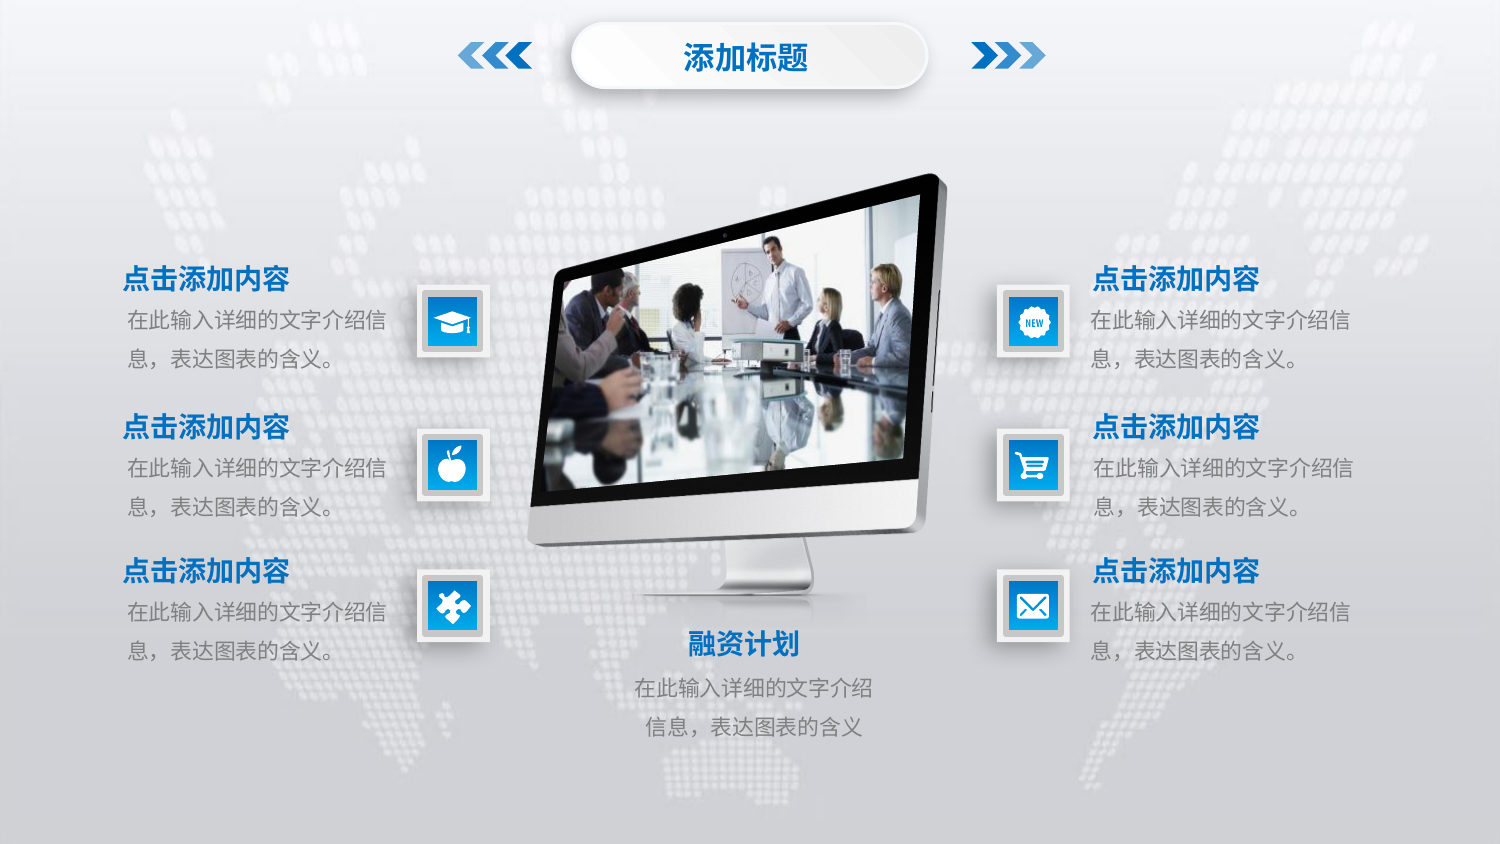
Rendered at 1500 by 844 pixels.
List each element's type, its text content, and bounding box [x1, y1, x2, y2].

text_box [971, 41, 1046, 69]
picture [0, 0, 1500, 844]
text_box 点击添加内容 [1077, 253, 1276, 285]
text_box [996, 428, 1070, 502]
text_box 添加标题 [617, 34, 876, 81]
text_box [996, 284, 1070, 358]
text_box 在此输入详细的文字介绍信息，表达图表的含义。 [112, 285, 407, 380]
text_box 在此输入详细的文字介绍信息，表达图表的含义。 [1075, 577, 1370, 672]
text_box 点击添加内容 [1077, 401, 1276, 451]
text_box 点击添加内容 [107, 253, 306, 303]
text_box [570, 21, 930, 90]
text_box 在此输入详细的文字介绍信息，表达图表的含义 [617, 653, 892, 748]
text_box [478, 164, 1018, 627]
text_box 融资计划 [673, 635, 816, 653]
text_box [416, 569, 491, 643]
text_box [416, 428, 491, 502]
text_box 点击添加内容 [107, 545, 306, 595]
text_box 在此输入详细的文字介绍信息，表达图表的含义。 [1079, 433, 1374, 528]
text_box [457, 41, 533, 69]
text_box 在此输入详细的文字介绍信息，表达图表的含义。 [112, 577, 407, 672]
text_box 在此输入详细的文字介绍信息，表达图表的含义。 [112, 433, 407, 528]
text_box 点击添加内容 [1077, 545, 1276, 577]
text_box 在此输入详细的文字介绍信息，表达图表的含义。 [1075, 285, 1370, 380]
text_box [996, 569, 1070, 643]
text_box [416, 284, 491, 358]
text_box 点击添加内容 [107, 401, 306, 451]
